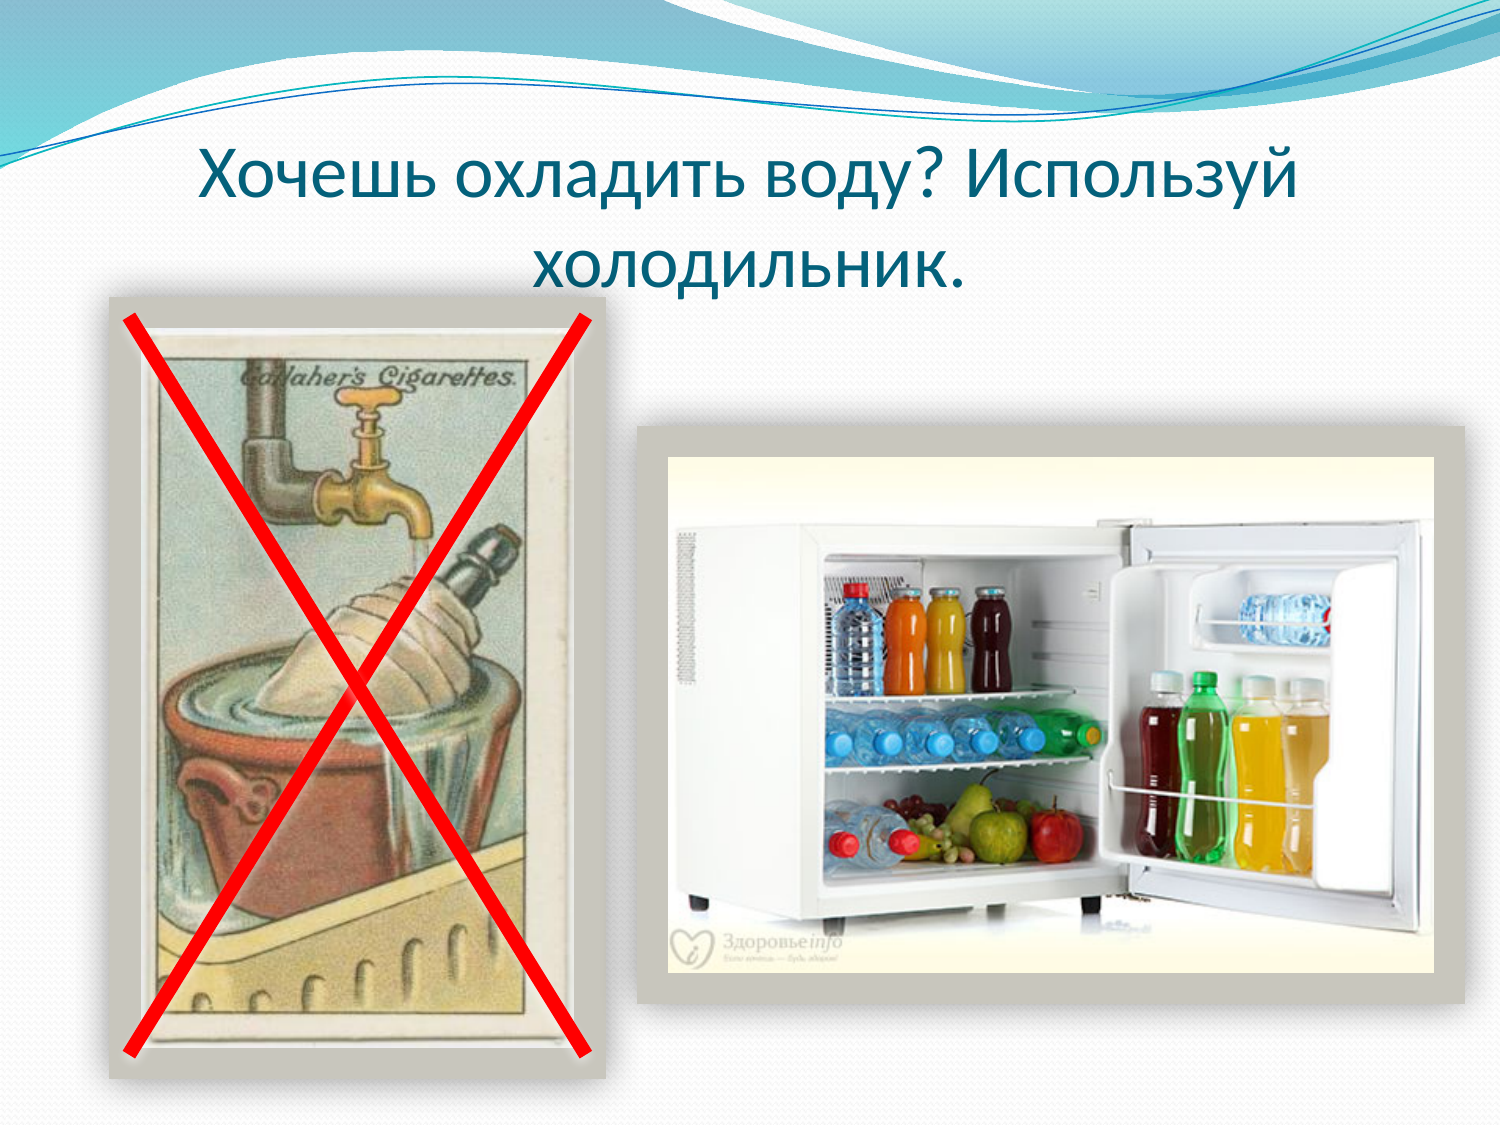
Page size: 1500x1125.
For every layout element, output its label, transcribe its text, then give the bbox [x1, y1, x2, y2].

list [140, 929, 575, 1049]
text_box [0, 456, 667, 915]
picture [667, 456, 1434, 973]
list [140, 327, 575, 455]
title Хочешь охладить воду? Используй холодильник. [75, 115, 1425, 303]
